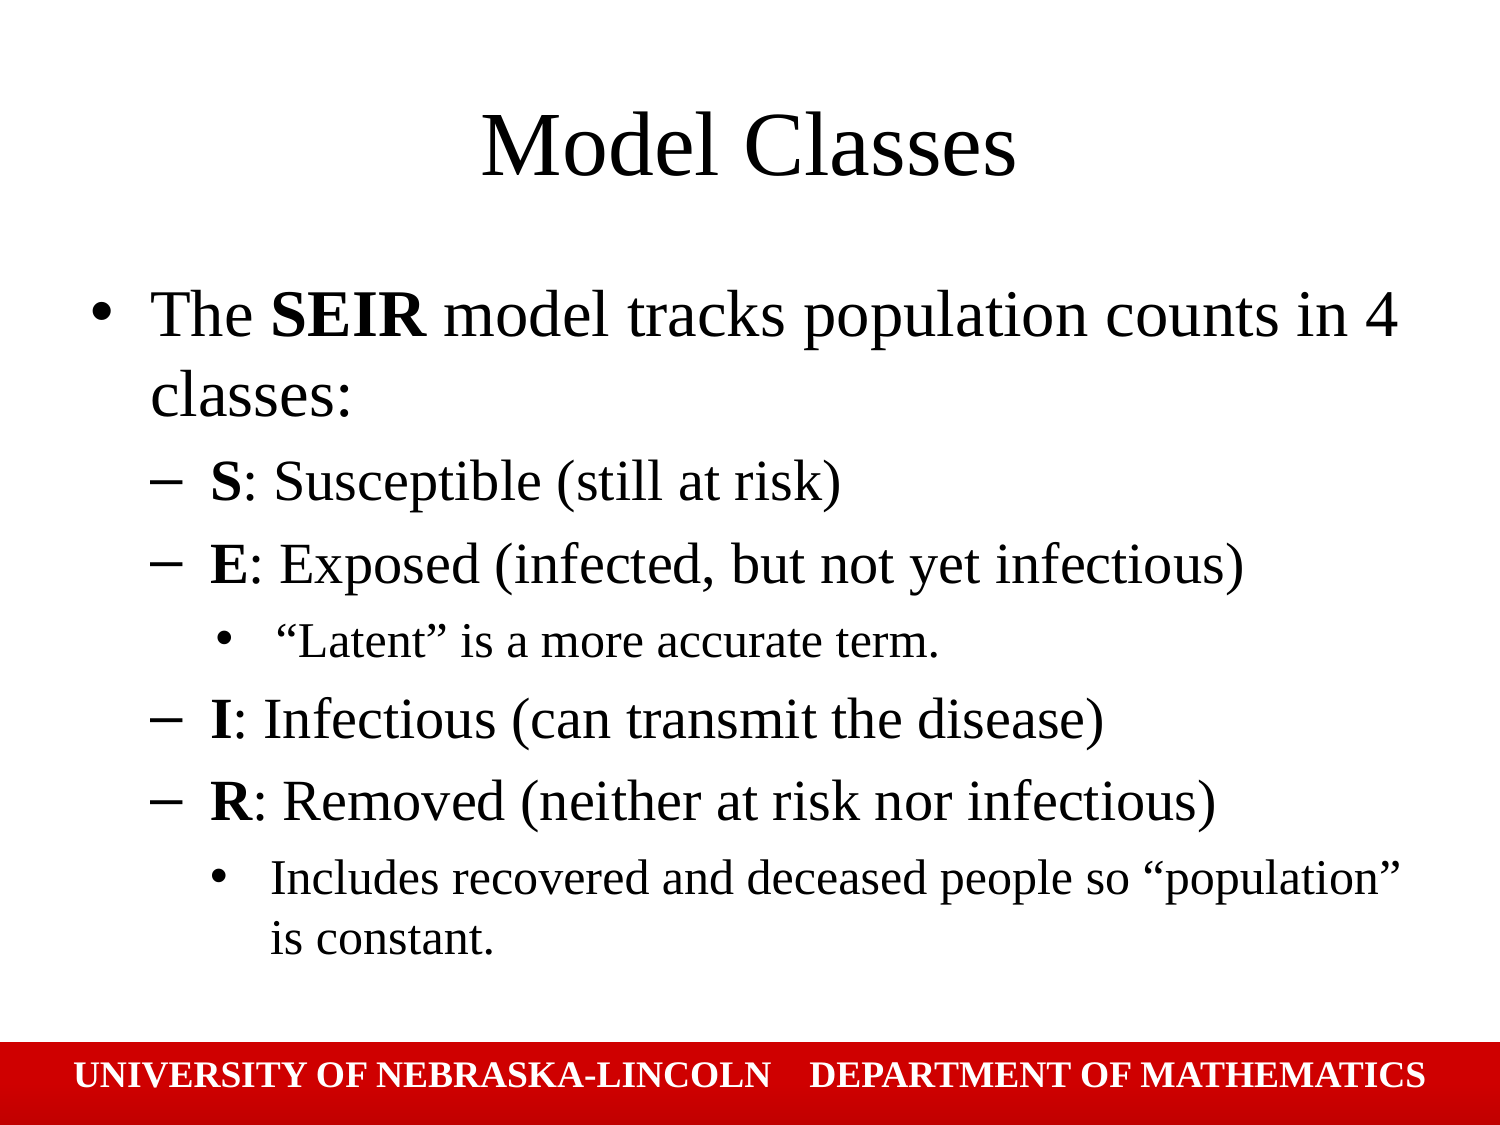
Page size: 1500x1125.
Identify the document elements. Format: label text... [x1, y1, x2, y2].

list The SEIR model tracks population counts in 4 classes: S: Susceptible (still at risk) E: Exposed (infected, but not yet infectious) “Latent” is a more accurate term. I: Infectious (can transmit the disease) R: Removed (neither at risk nor infectious) Includes recovered and deceased people so “population” is constant. [75, 262, 1425, 1005]
title Model Classes [75, 45, 1425, 233]
